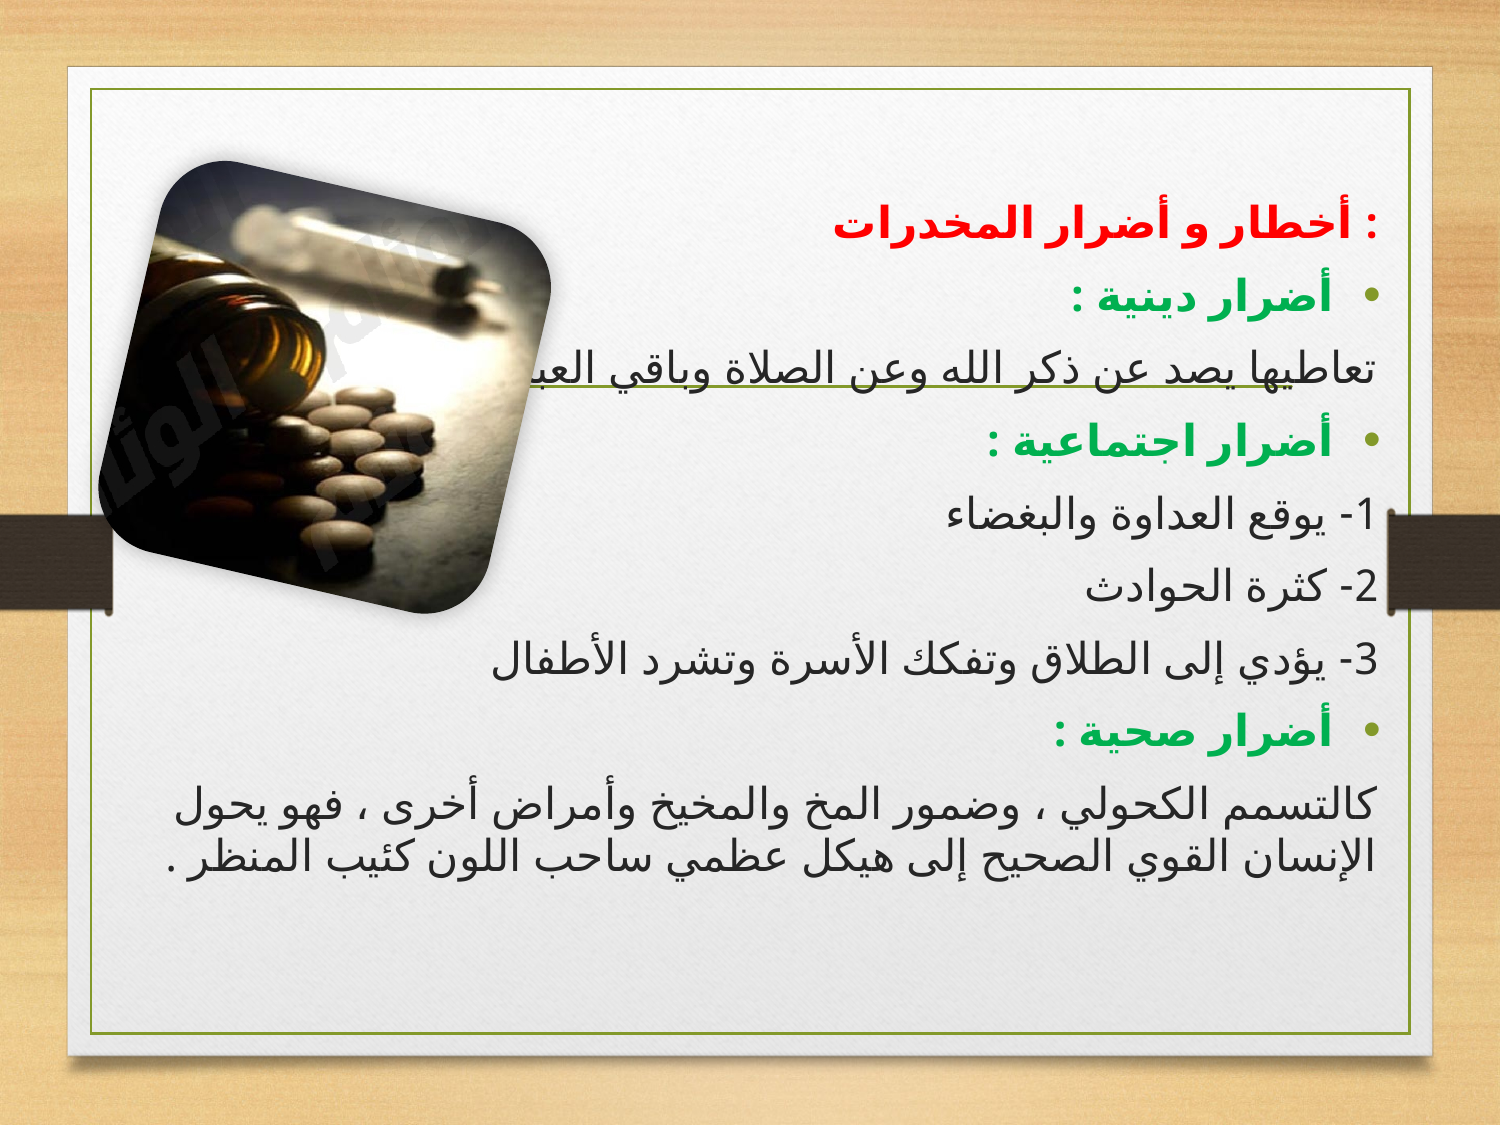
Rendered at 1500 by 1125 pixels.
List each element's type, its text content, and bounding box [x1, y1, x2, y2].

picture [0, 0, 1500, 1125]
list أخطار و أضرار المخدرات : أضرار دينية : تعاطيها يصد عن ذكر الله وعن الصلاة وباقي العبادات . أضرار اجتماعية : 1- يوقع العداوة والبغضاء 2- كثرة الحوادث 3- يؤدي إلى الطلاق وتفكك الأسرة وتشرد الأطفال أضرار صحية : كالتسمم الكحولي ، وضمور المخ والمخيخ وأمراض أخرى ، فهو يحول الإنسان القوي الصحيح إلى هيكل عظمي ساحب اللون كئيب المنظر . [99, 187, 1394, 892]
